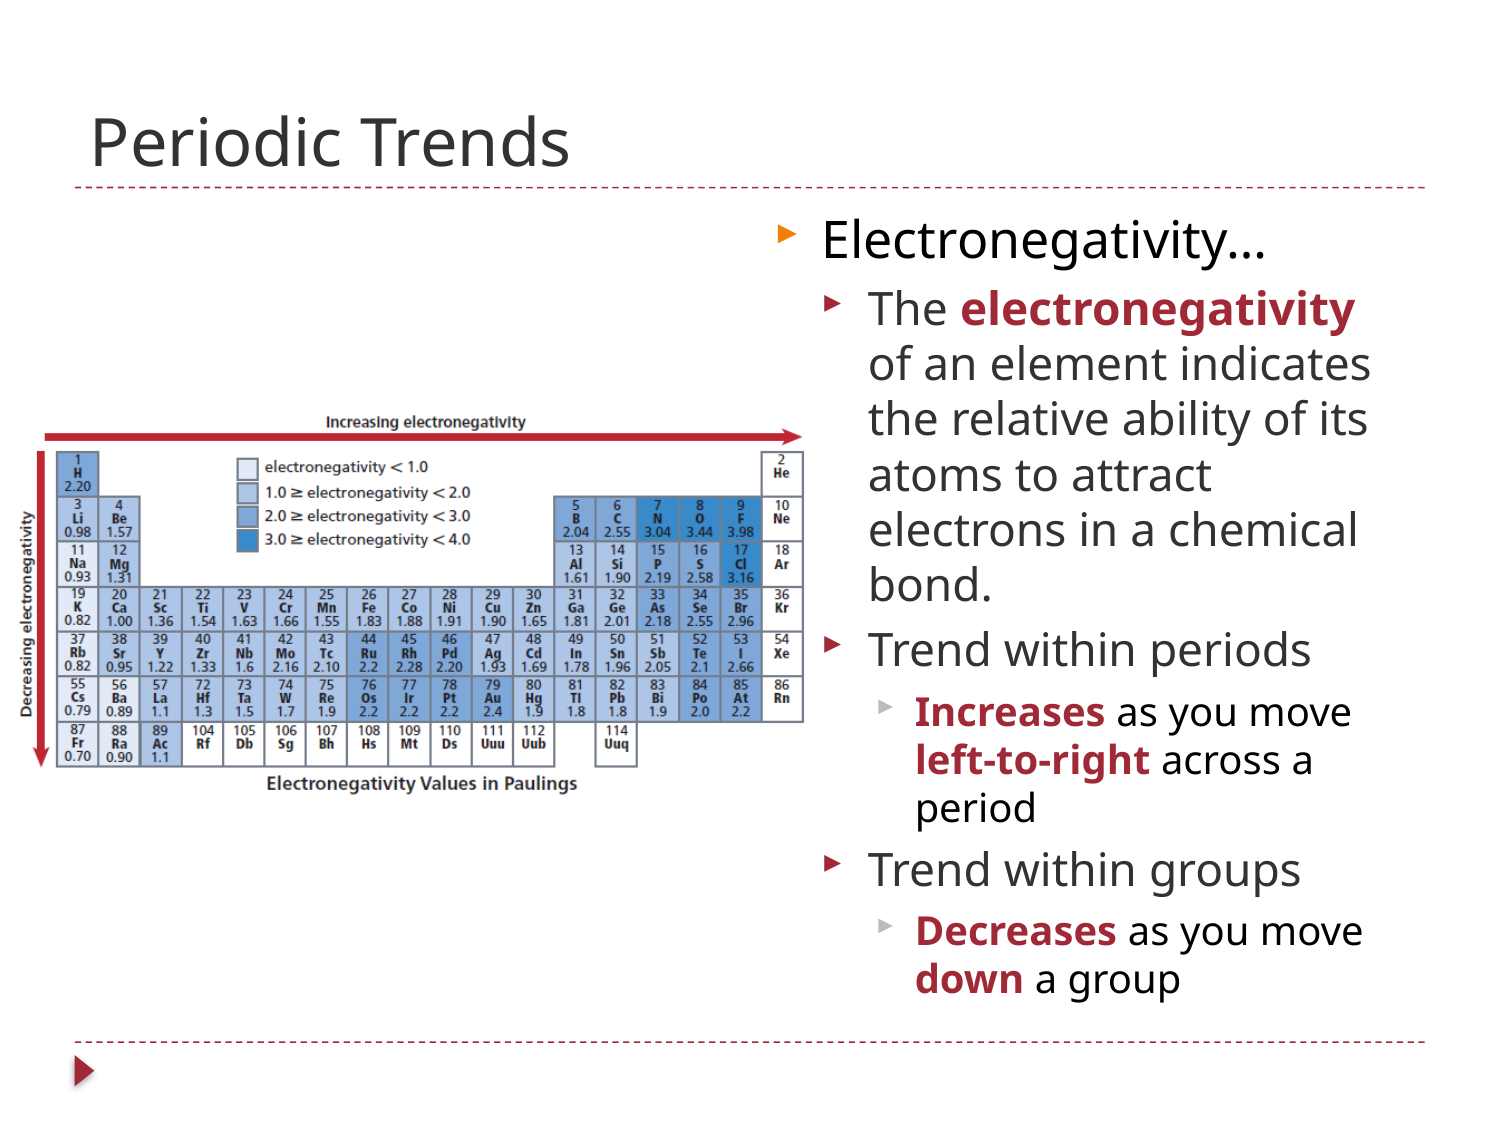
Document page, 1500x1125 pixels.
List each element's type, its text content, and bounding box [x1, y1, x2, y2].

list Electronegativity… The electronegativity of an element indicates the relative ability of its atoms to attract electrons in a chemical bond. Trend within periods Increases as you move left-to-right across a period Trend within groups Decreases as you move down a group [759, 199, 1423, 1010]
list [8, 412, 813, 801]
title Periodic Trends [75, 37, 1425, 188]
